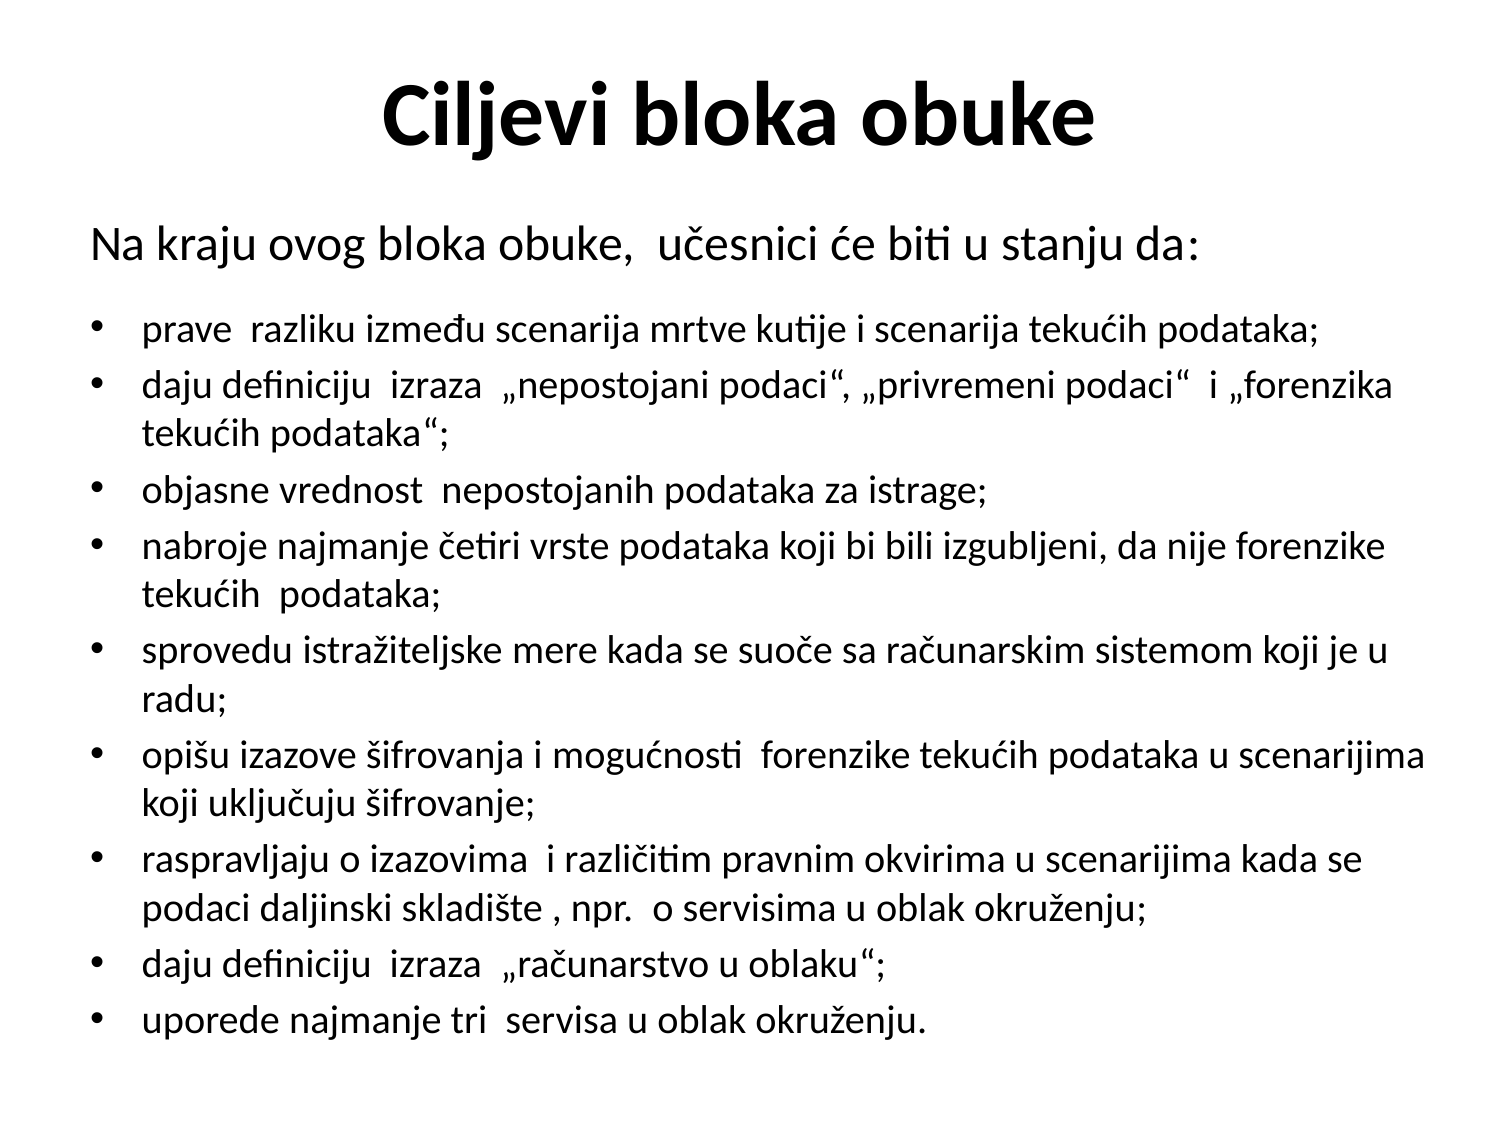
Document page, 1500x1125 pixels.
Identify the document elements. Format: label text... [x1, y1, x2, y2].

title Ciljevi bloka obuke [74, 44, 1426, 173]
list Na kraju ovog bloka obuke, učesnici će biti u stanju da: prave razliku između scenarija mrtve kutije i scenarija tekućih podataka; daju definiciju izraza „nepostojani podaci“, „privremeni podaci“ i „forenzika tekućih podataka“; objasne vrednost nepostojanih podataka za istrage; nabroje najmanje četiri vrste podataka koji bi bili izgubljeni, da nije forenzike tekućih podataka; sprovedu istražiteljske mere kada se suoče sa računarskim sistemom koji je u radu; opišu izazove šifrovanja i mogućnosti forenzike tekućih podataka u scenarijima koji uključuju šifrovanje; raspravljaju o izazovima i različitim pravnim okvirima u scenarijima kada se podaci daljinski skladište , npr. o servisima u oblak okruženju; daju definiciju izraza „računarstvo u oblaku“; uporede najmanje tri servisa u oblak okruženju. [74, 202, 1472, 1085]
